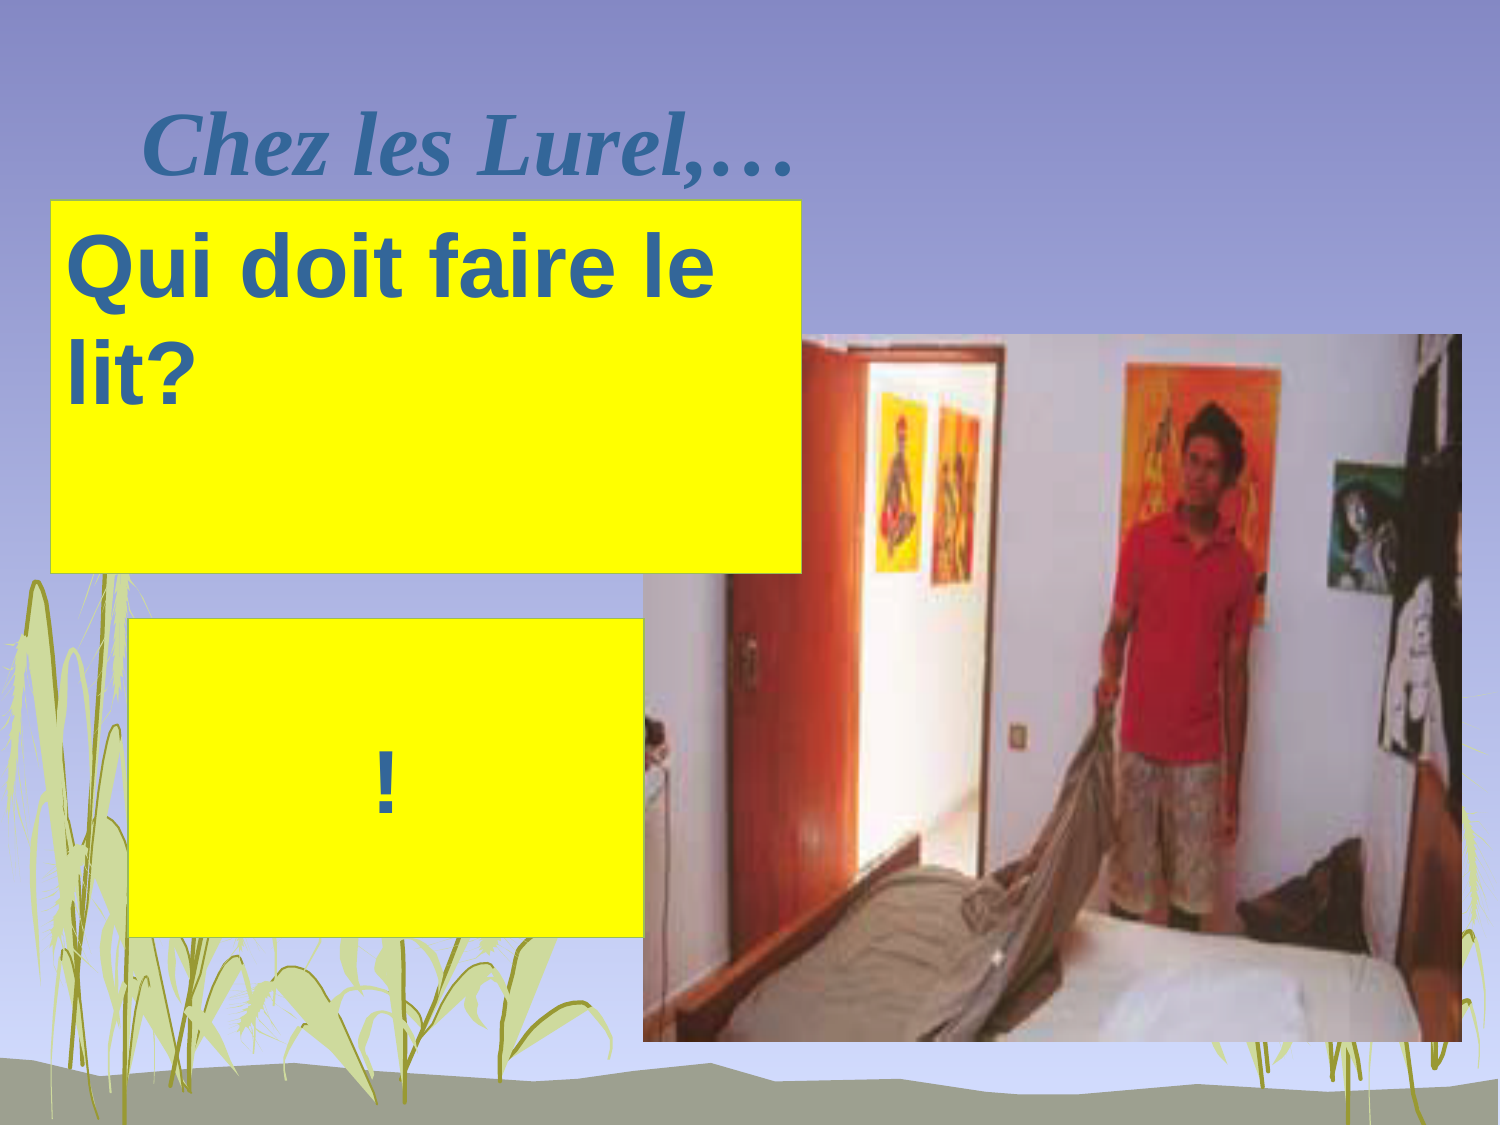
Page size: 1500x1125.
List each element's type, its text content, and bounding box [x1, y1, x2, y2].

title Chez les Lurel,… [126, 37, 1371, 241]
subtitle ! [127, 618, 638, 938]
text_box Qui doit faire le lit? [50, 199, 802, 574]
picture [643, 334, 1462, 1042]
